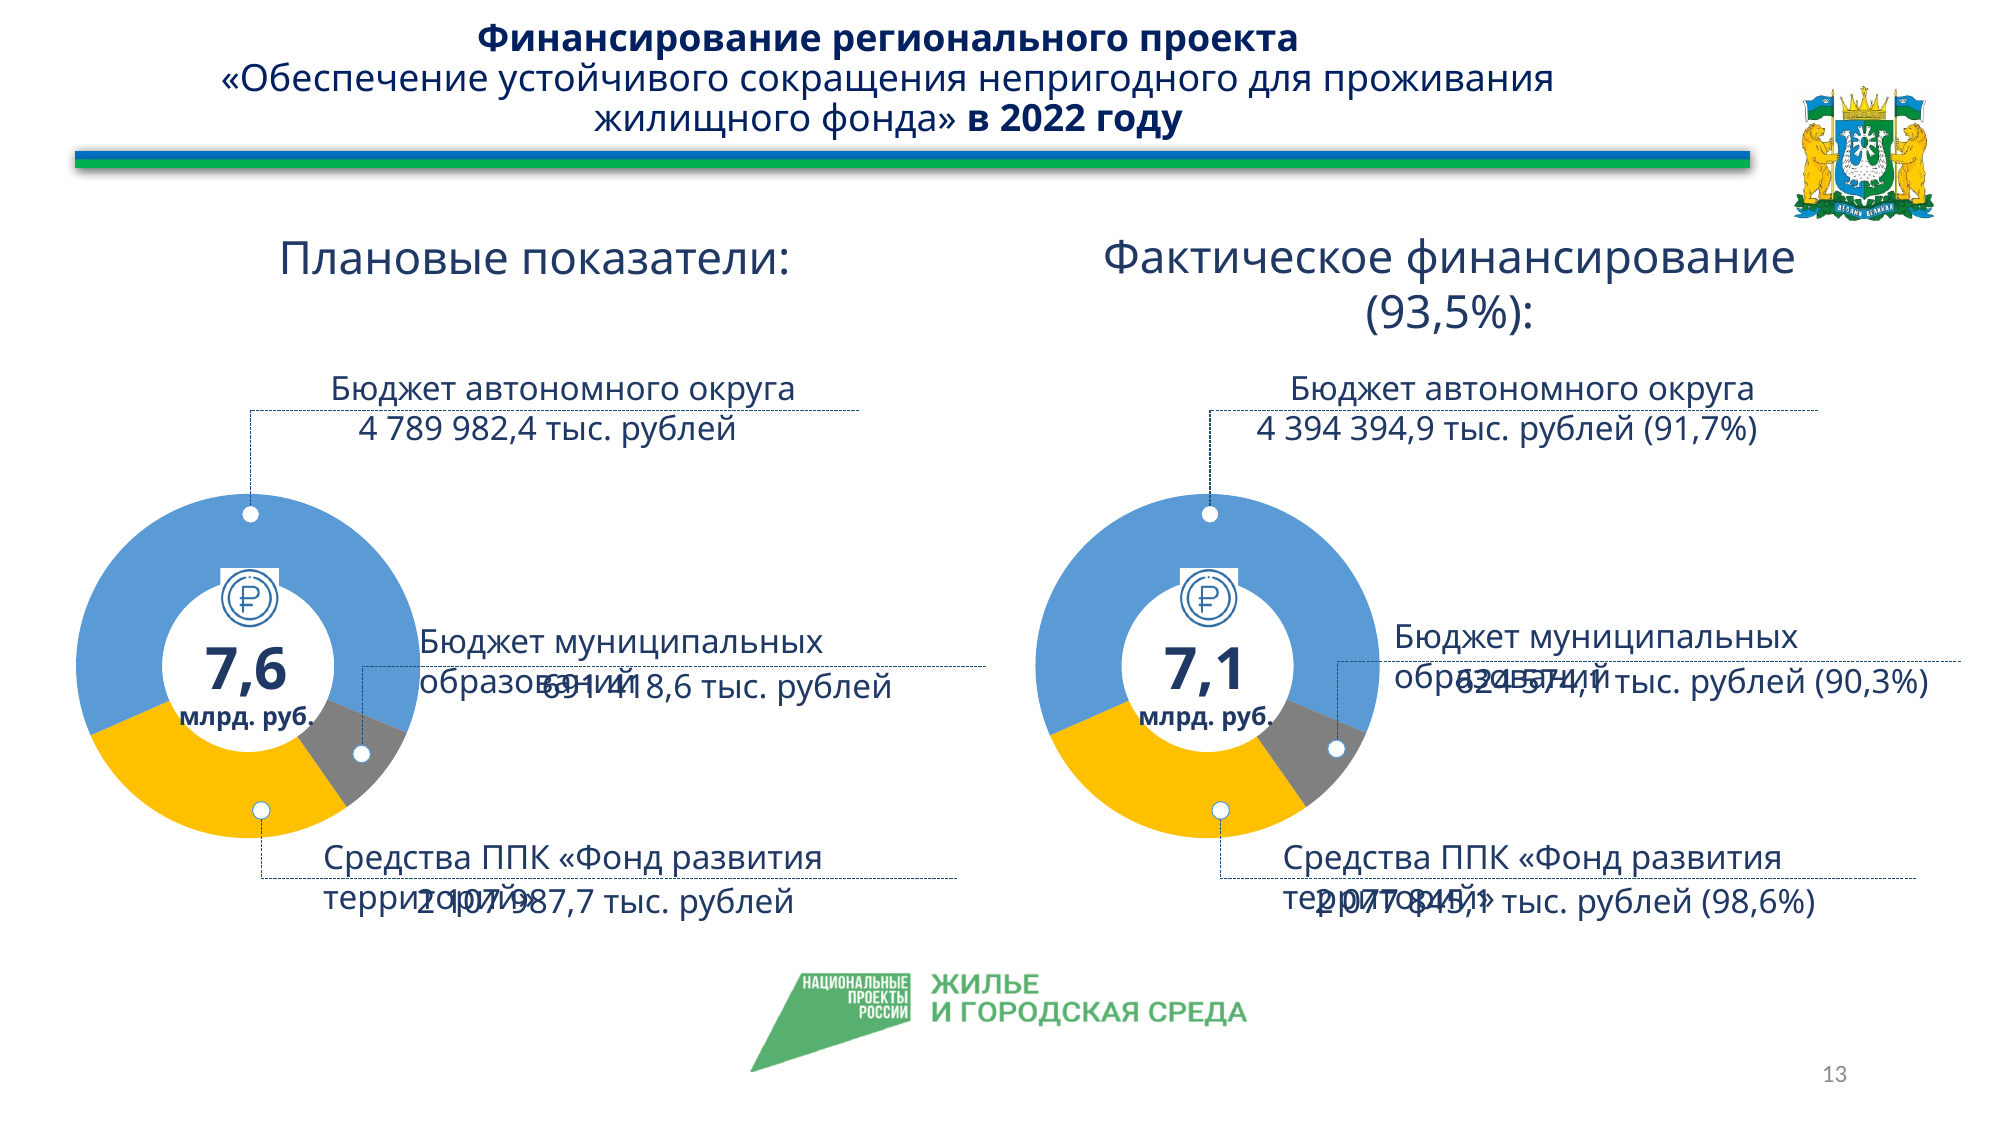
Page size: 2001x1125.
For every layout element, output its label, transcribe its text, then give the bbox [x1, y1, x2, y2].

picture [750, 973, 1247, 1072]
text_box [241, 359, 886, 524]
slide_number 13 [1412, 1042, 1863, 1103]
picture [1179, 568, 1239, 628]
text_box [74, 151, 1750, 169]
picture [220, 568, 279, 628]
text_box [352, 612, 999, 763]
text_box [1201, 359, 1846, 524]
text_box Плановые показатели: [107, 220, 963, 291]
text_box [219, 801, 992, 929]
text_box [1179, 801, 1952, 929]
picture [1794, 86, 1934, 221]
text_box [1327, 607, 1974, 758]
chart [1005, 455, 1421, 856]
chart [46, 455, 462, 856]
text_box Финансирование регионального проекта «Обеспечение устойчивого сокращения непригодного для проживания жилищного фонда» в 2022 году [139, 11, 1638, 148]
text_box Фактическое финансирование (93,5%): [1022, 220, 1878, 346]
